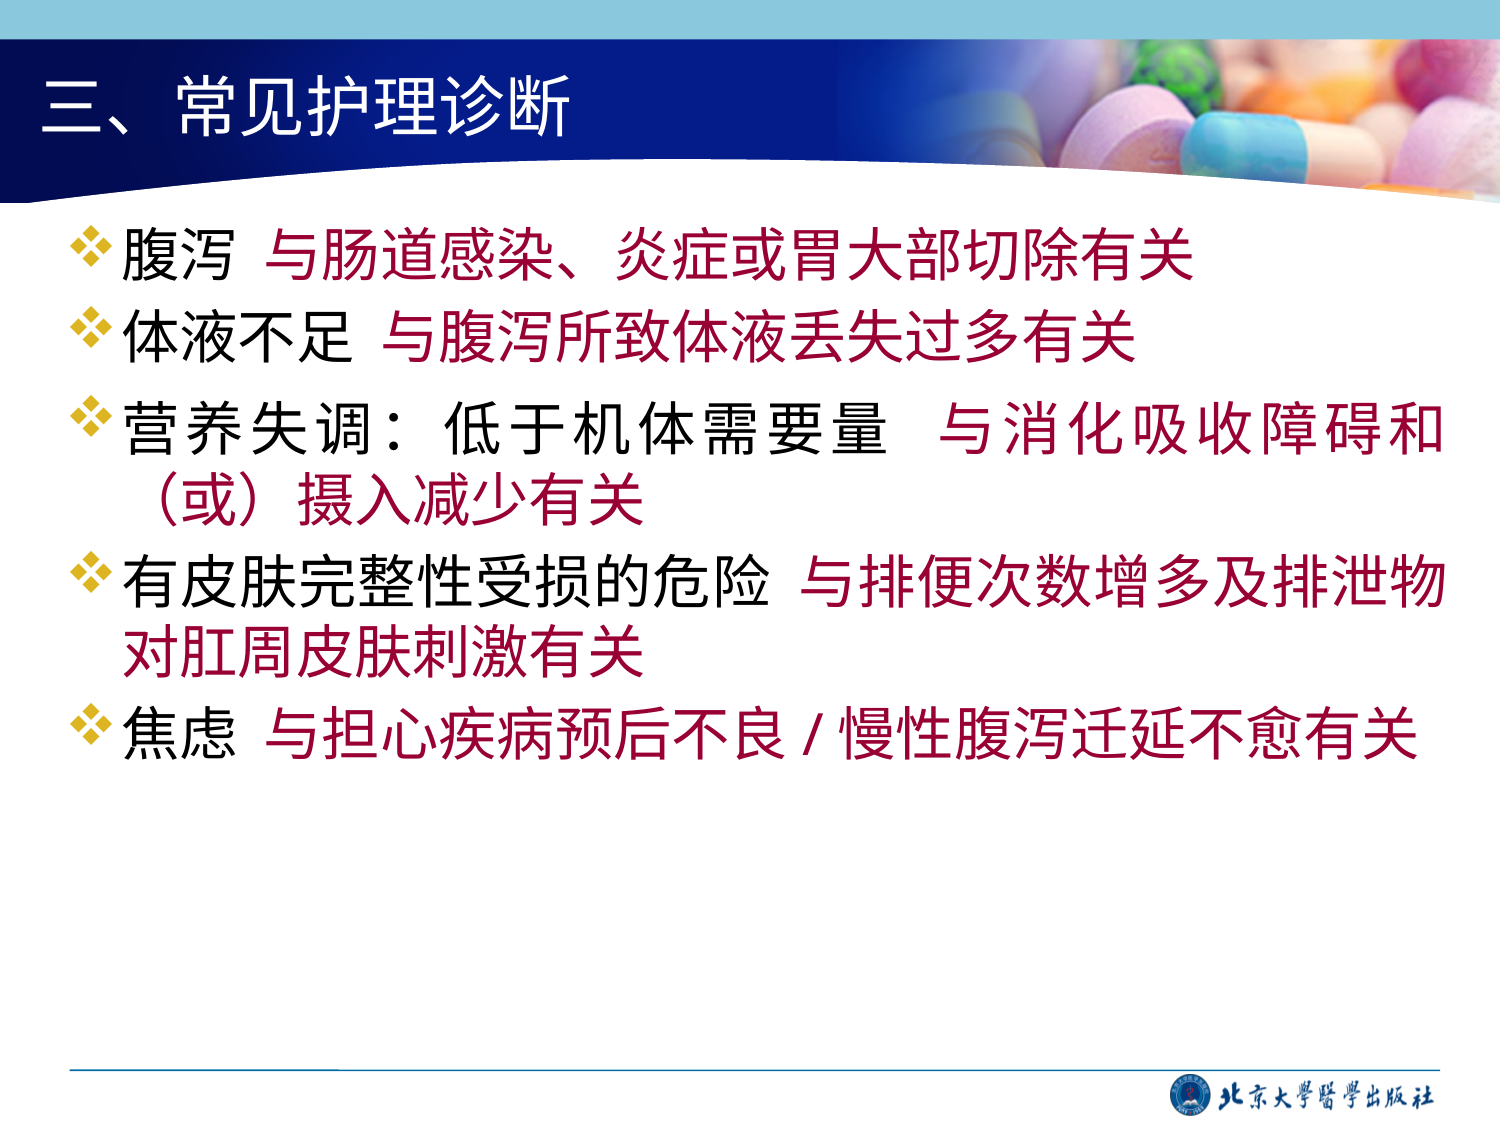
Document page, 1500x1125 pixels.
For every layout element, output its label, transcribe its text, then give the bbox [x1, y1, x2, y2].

picture [0, 40, 1500, 203]
list 腹泻 与肠道感染、炎症或胃大部切除有关 体液不足 与腹泻所致体液丢失过多有关 营养失调：低于机体需要量 与消化吸收障碍和（或）摄入减少有关 有皮肤完整性受损的危险 与排便次数增多及排泄物对肛周皮肤刺激有关 焦虑 与担心疾病预后不良/慢性腹泻迁延不愈有关 [49, 210, 1463, 1026]
picture [1170, 1074, 1436, 1118]
title 三、常见护理诊断 [23, 58, 1349, 152]
